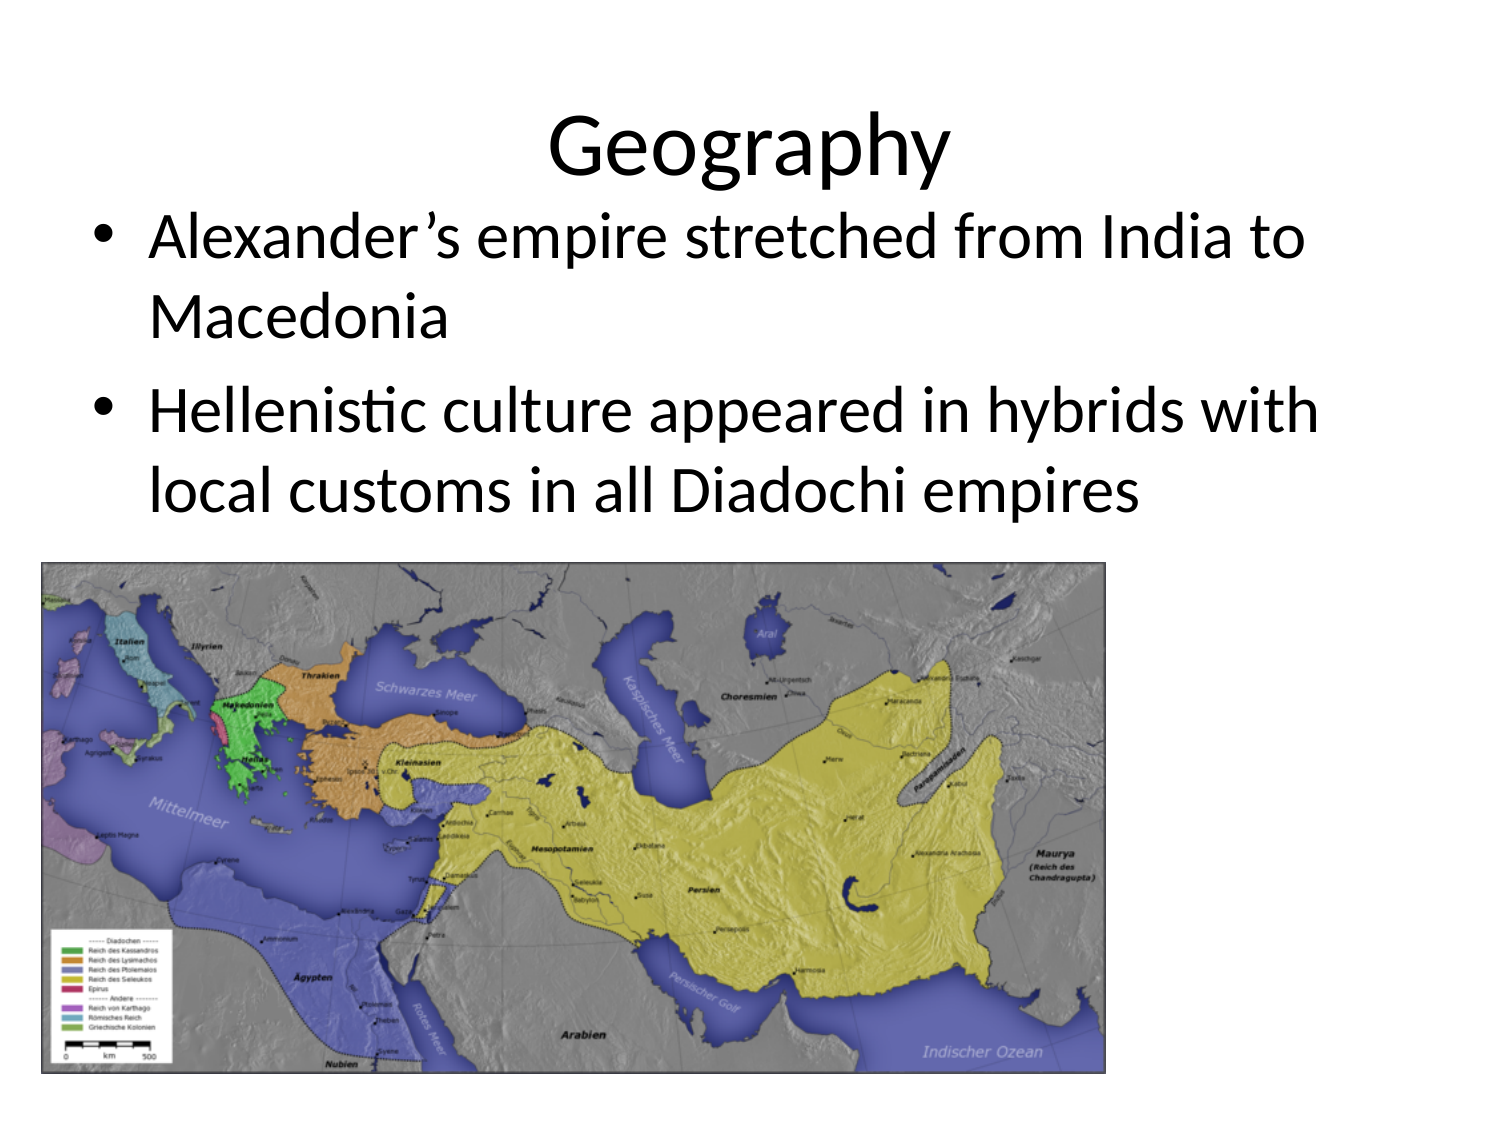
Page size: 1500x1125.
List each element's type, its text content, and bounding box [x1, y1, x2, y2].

title Geography [74, 44, 1426, 233]
list Alexander’s empire stretched from India to Macedonia Hellenistic culture appeared in hybrids with local customs in all Diadochi empires [76, 184, 1428, 928]
picture [40, 562, 1106, 1074]
